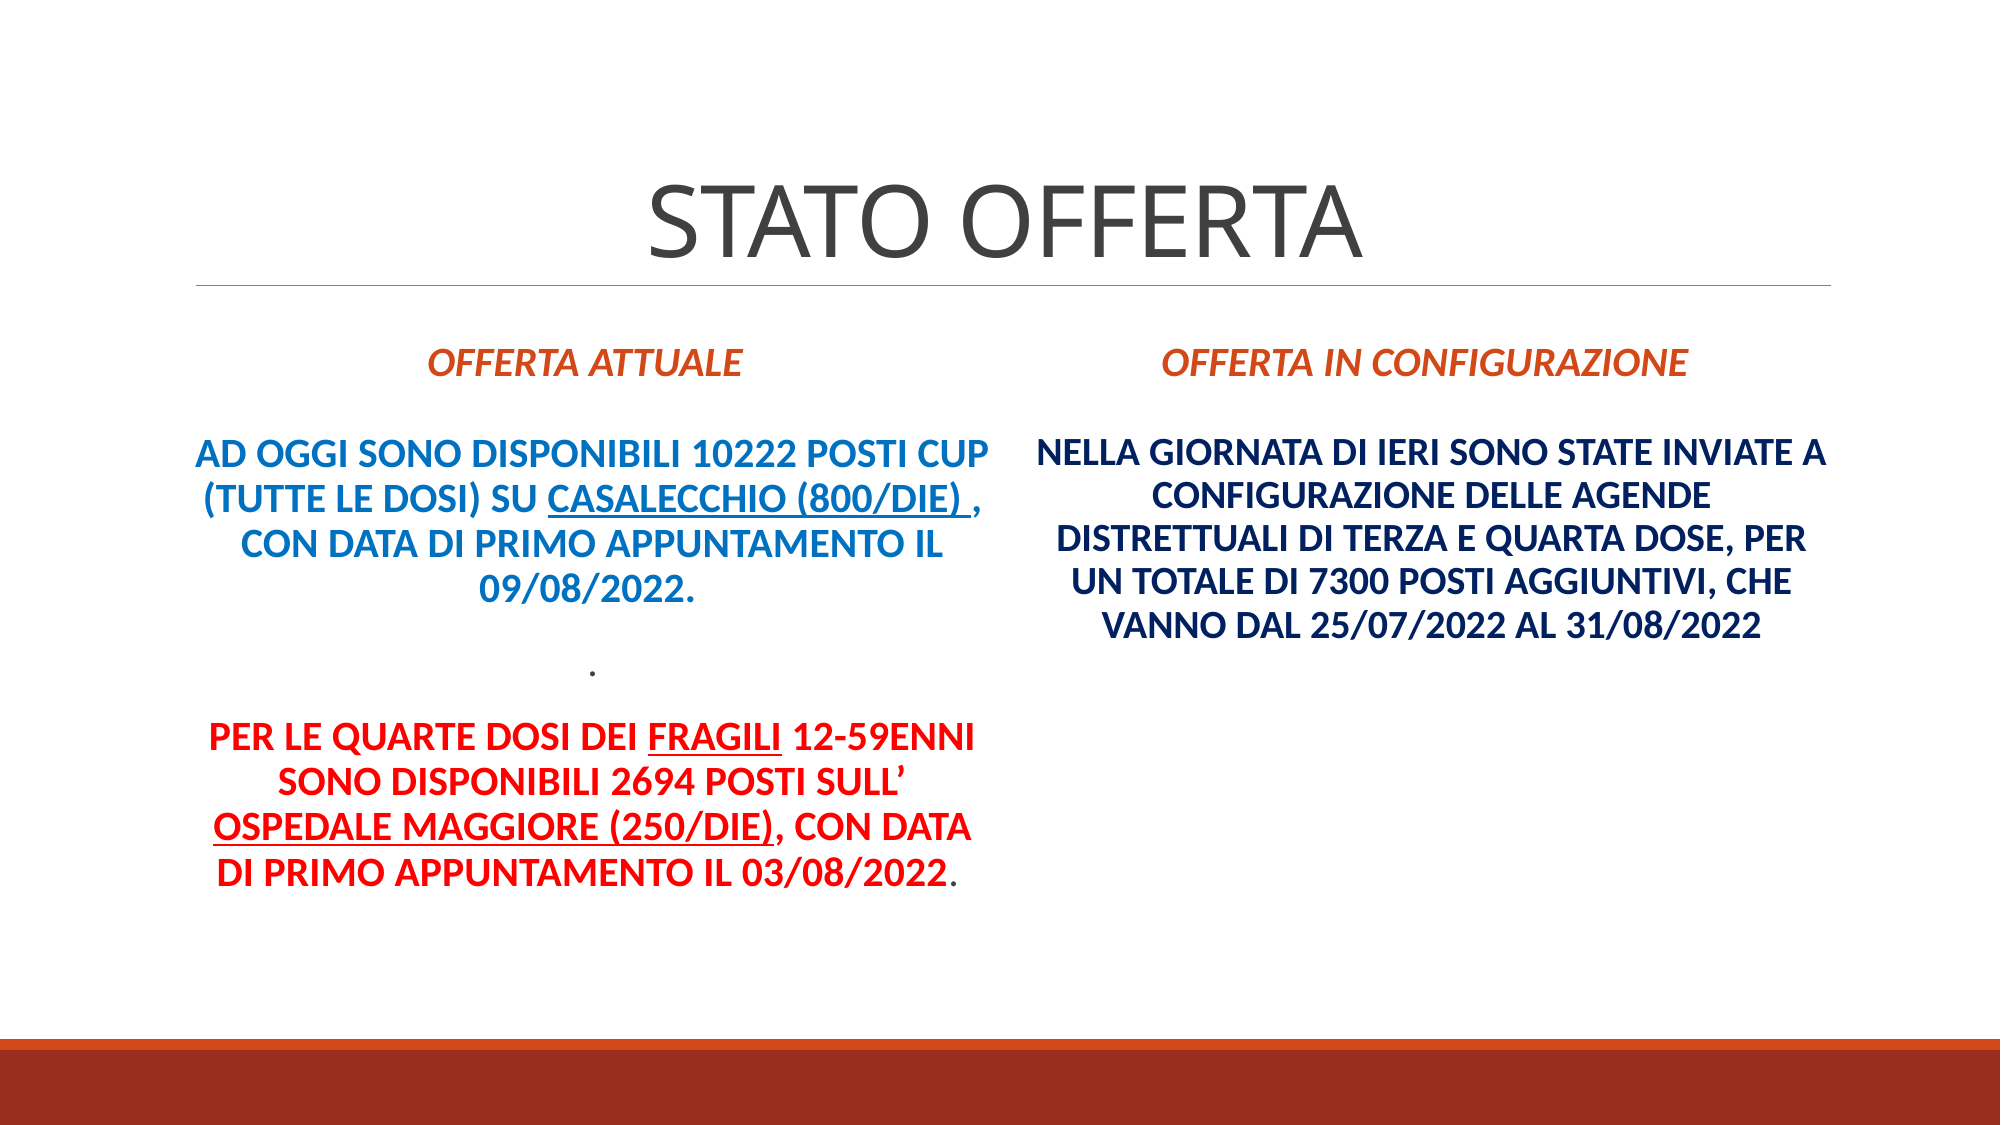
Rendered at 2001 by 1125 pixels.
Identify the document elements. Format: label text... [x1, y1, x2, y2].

list Ad oggi sono disponibili 10222 posti CUP (tutte le dosi) su Casalecchio (800/die) , con data di primo appuntamento il 09/08/2022. . Per le quarte dosi dei fragili 12-59enni sono disponibili 2694 posti sull’ Ospedale Maggiore (250/die), con data di primo appuntamento il 03/08/2022. [180, 423, 990, 978]
list OFFERTA IN CONFIGURAZIONE [1020, 302, 1830, 423]
list Nella giornata di ieri sono state inviate a configurazione delle agende distrettuali di terza e quarta dose, per un totale di 7300 posti aggiuntivi, che vanno dal 25/07/2022 al 31/08/2022 [1020, 423, 1830, 656]
list OFFERTA ATTUALE [180, 302, 990, 423]
title Stato offerta [180, 47, 1830, 285]
